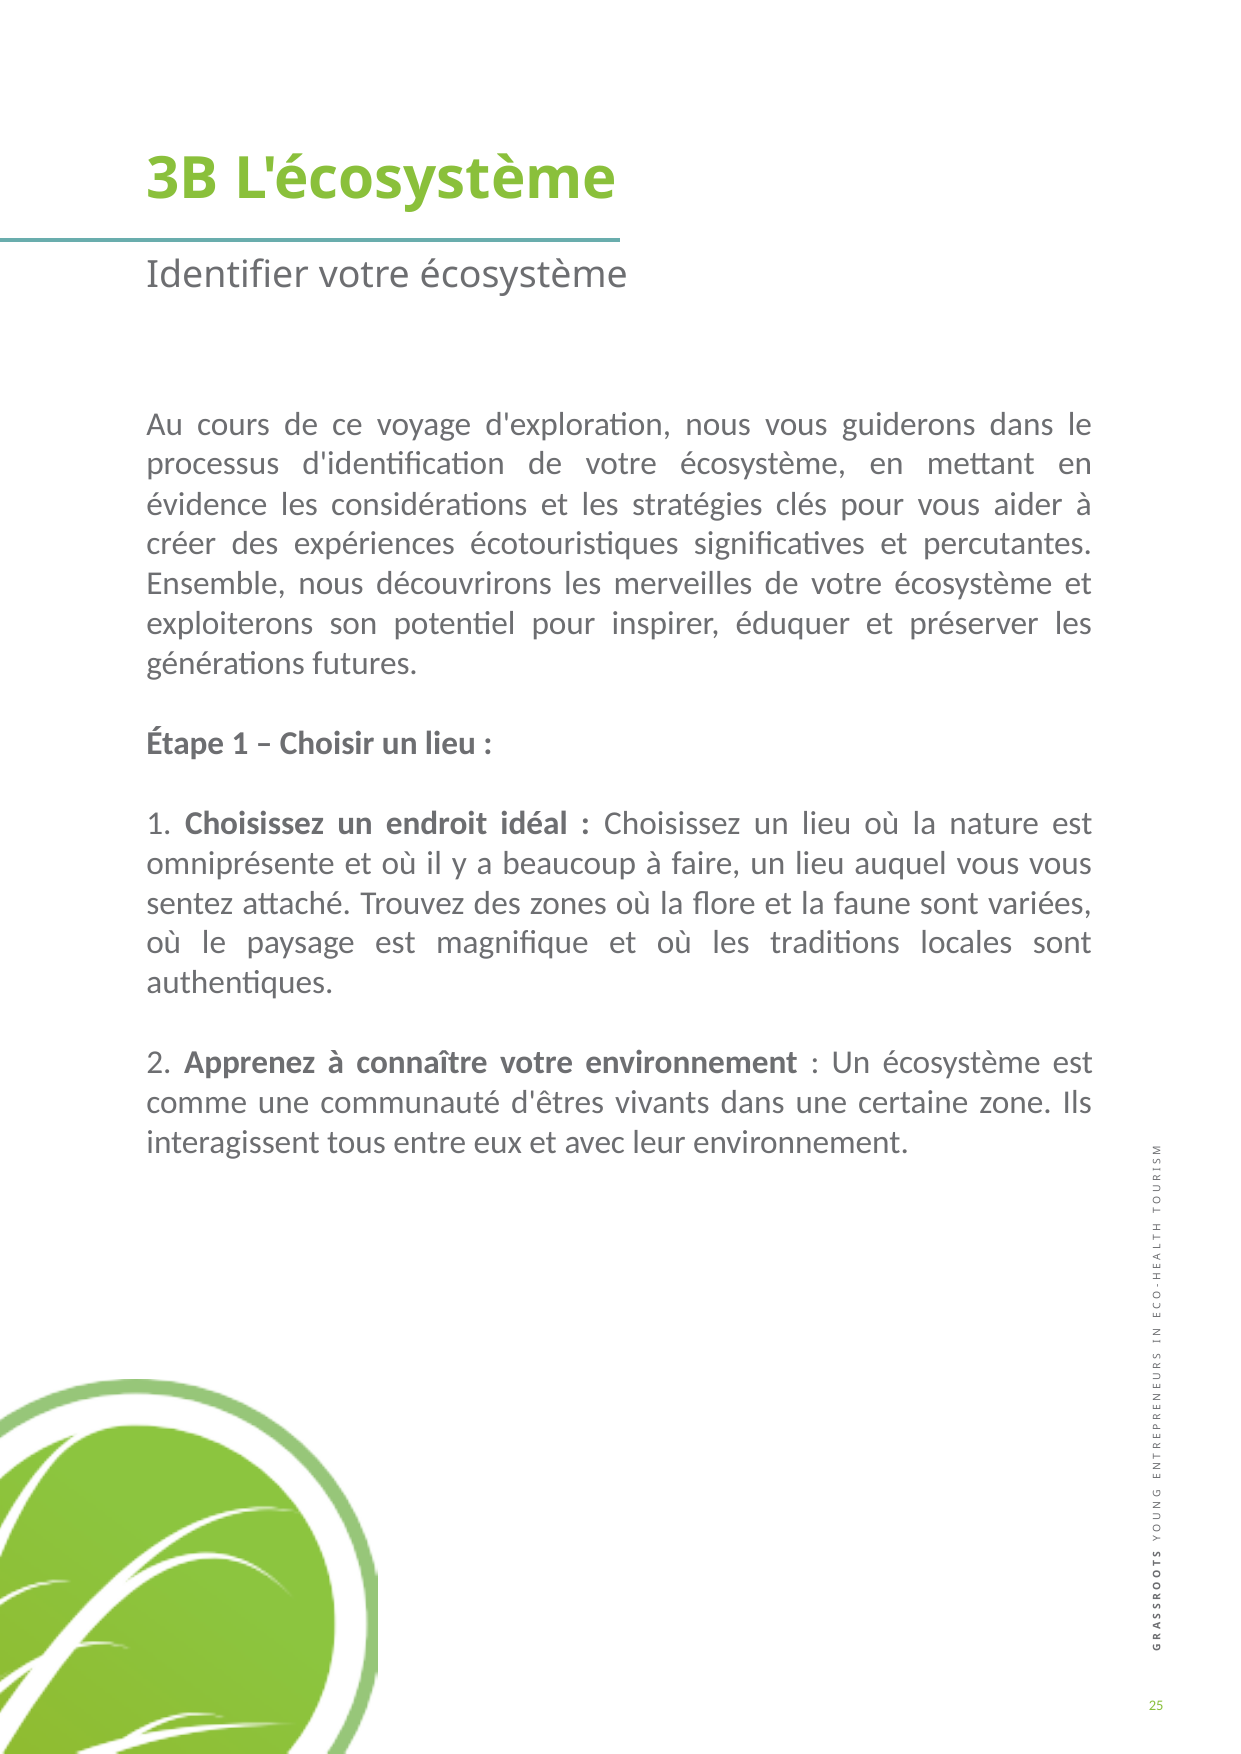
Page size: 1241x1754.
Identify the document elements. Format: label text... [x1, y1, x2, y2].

list 3B L'écosystème [131, 132, 1109, 242]
list Identifier votre écosystème [131, 242, 1109, 371]
list Au cours de ce voyage d'exploration, nous vous guiderons dans le processus d'identification de votre écosystème, en mettant en évidence les considérations et les stratégies clés pour vous aider à créer des expériences écotouristiques significatives et percutantes. Ensemble, nous découvrirons les merveilles de votre écosystème et exploiterons son potentiel pour inspirer, éduquer et préserver les générations futures. Étape 1 – Choisir un lieu : 1. Choisissez un endroit idéal : Choisissez un lieu où la nature est omniprésente et où il y a beaucoup à faire, un lieu auquel vous vous sentez attaché. Trouvez des zones où la flore et la faune sont variées, où le paysage est magnifique et où les traditions locales sont authentiques. 2. Apprenez à connaître votre environnement : Un écosystème est comme une communauté d'êtres vivants dans une certaine zone. Ils interagissent tous entre eux et avec leur environnement. [131, 394, 1109, 1609]
text_box [320, 615, 351, 664]
slide_number 25 [1125, 1666, 1187, 1743]
